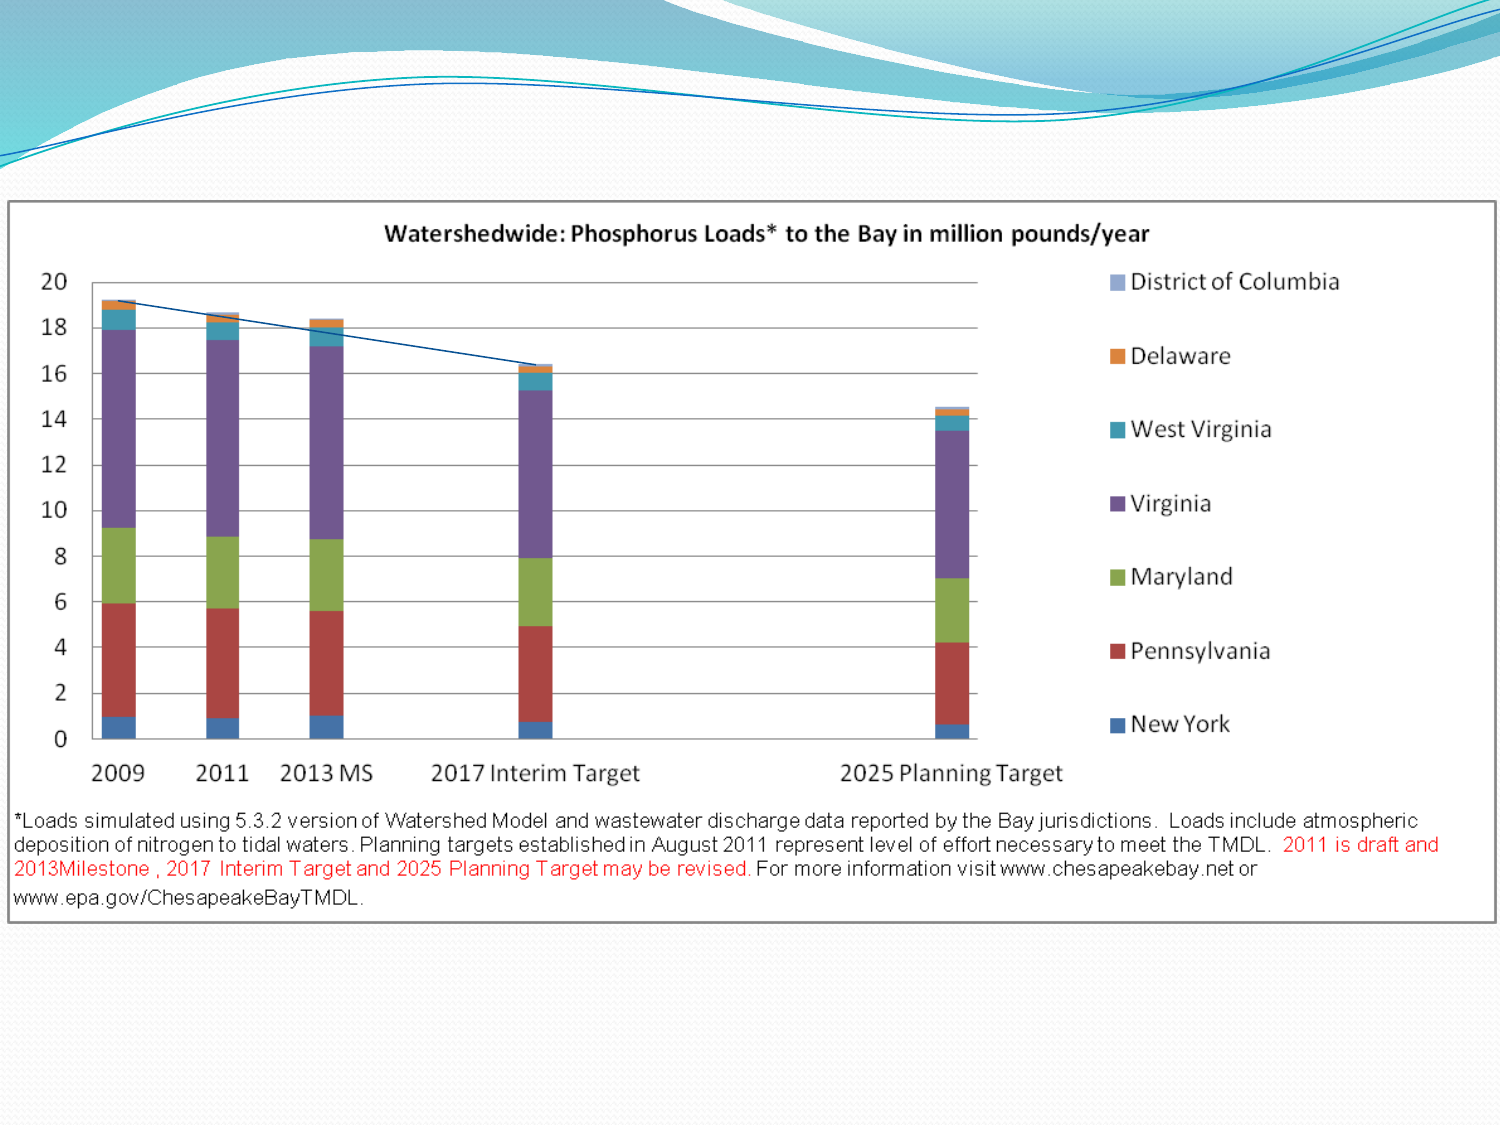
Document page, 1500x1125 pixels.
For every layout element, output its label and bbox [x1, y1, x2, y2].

text_box [117, 300, 537, 366]
picture [0, 199, 1499, 926]
